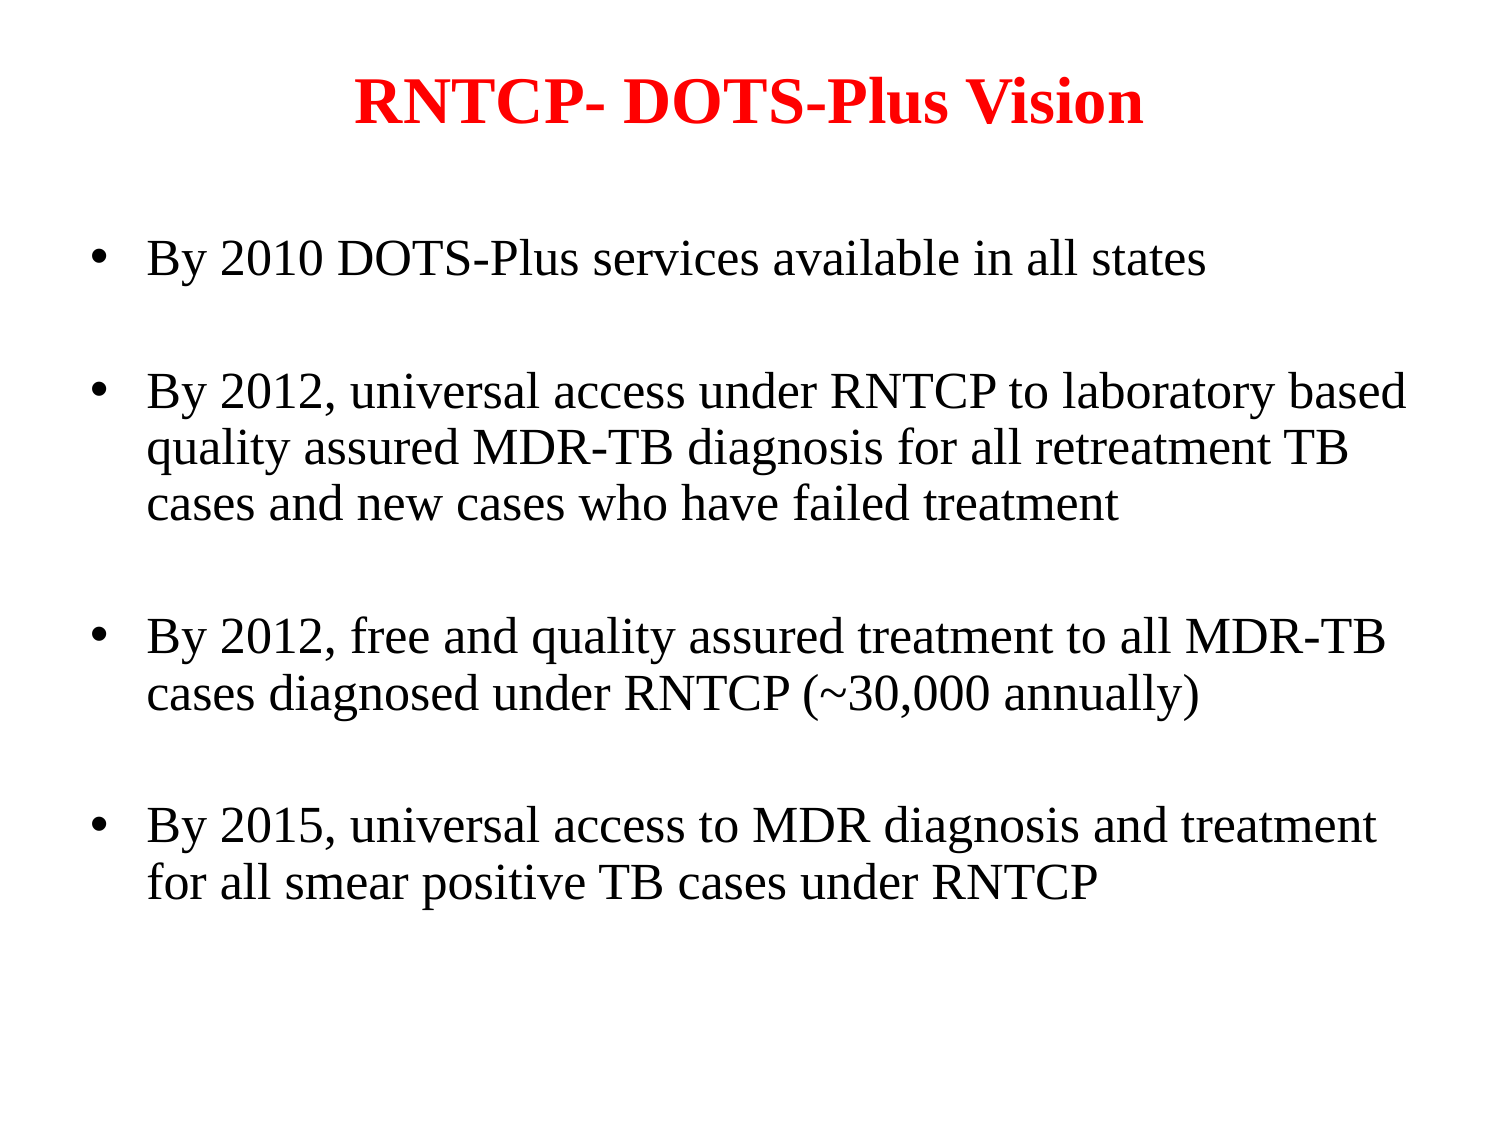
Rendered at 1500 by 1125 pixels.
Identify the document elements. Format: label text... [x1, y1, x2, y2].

text_box RNTCP- DOTS-Plus Vision [74, 49, 1425, 125]
list By 2010 DOTS-Plus services available in all states By 2012, universal access under RNTCP to laboratory based quality assured MDR-TB diagnosis for all retreatment TB cases and new cases who have failed treatment By 2012, free and quality assured treatment to all MDR-TB cases diagnosed under RNTCP (~30,000 annually) By 2015, universal access to MDR diagnosis and treatment for all smear positive TB cases under RNTCP [75, 149, 1450, 1063]
